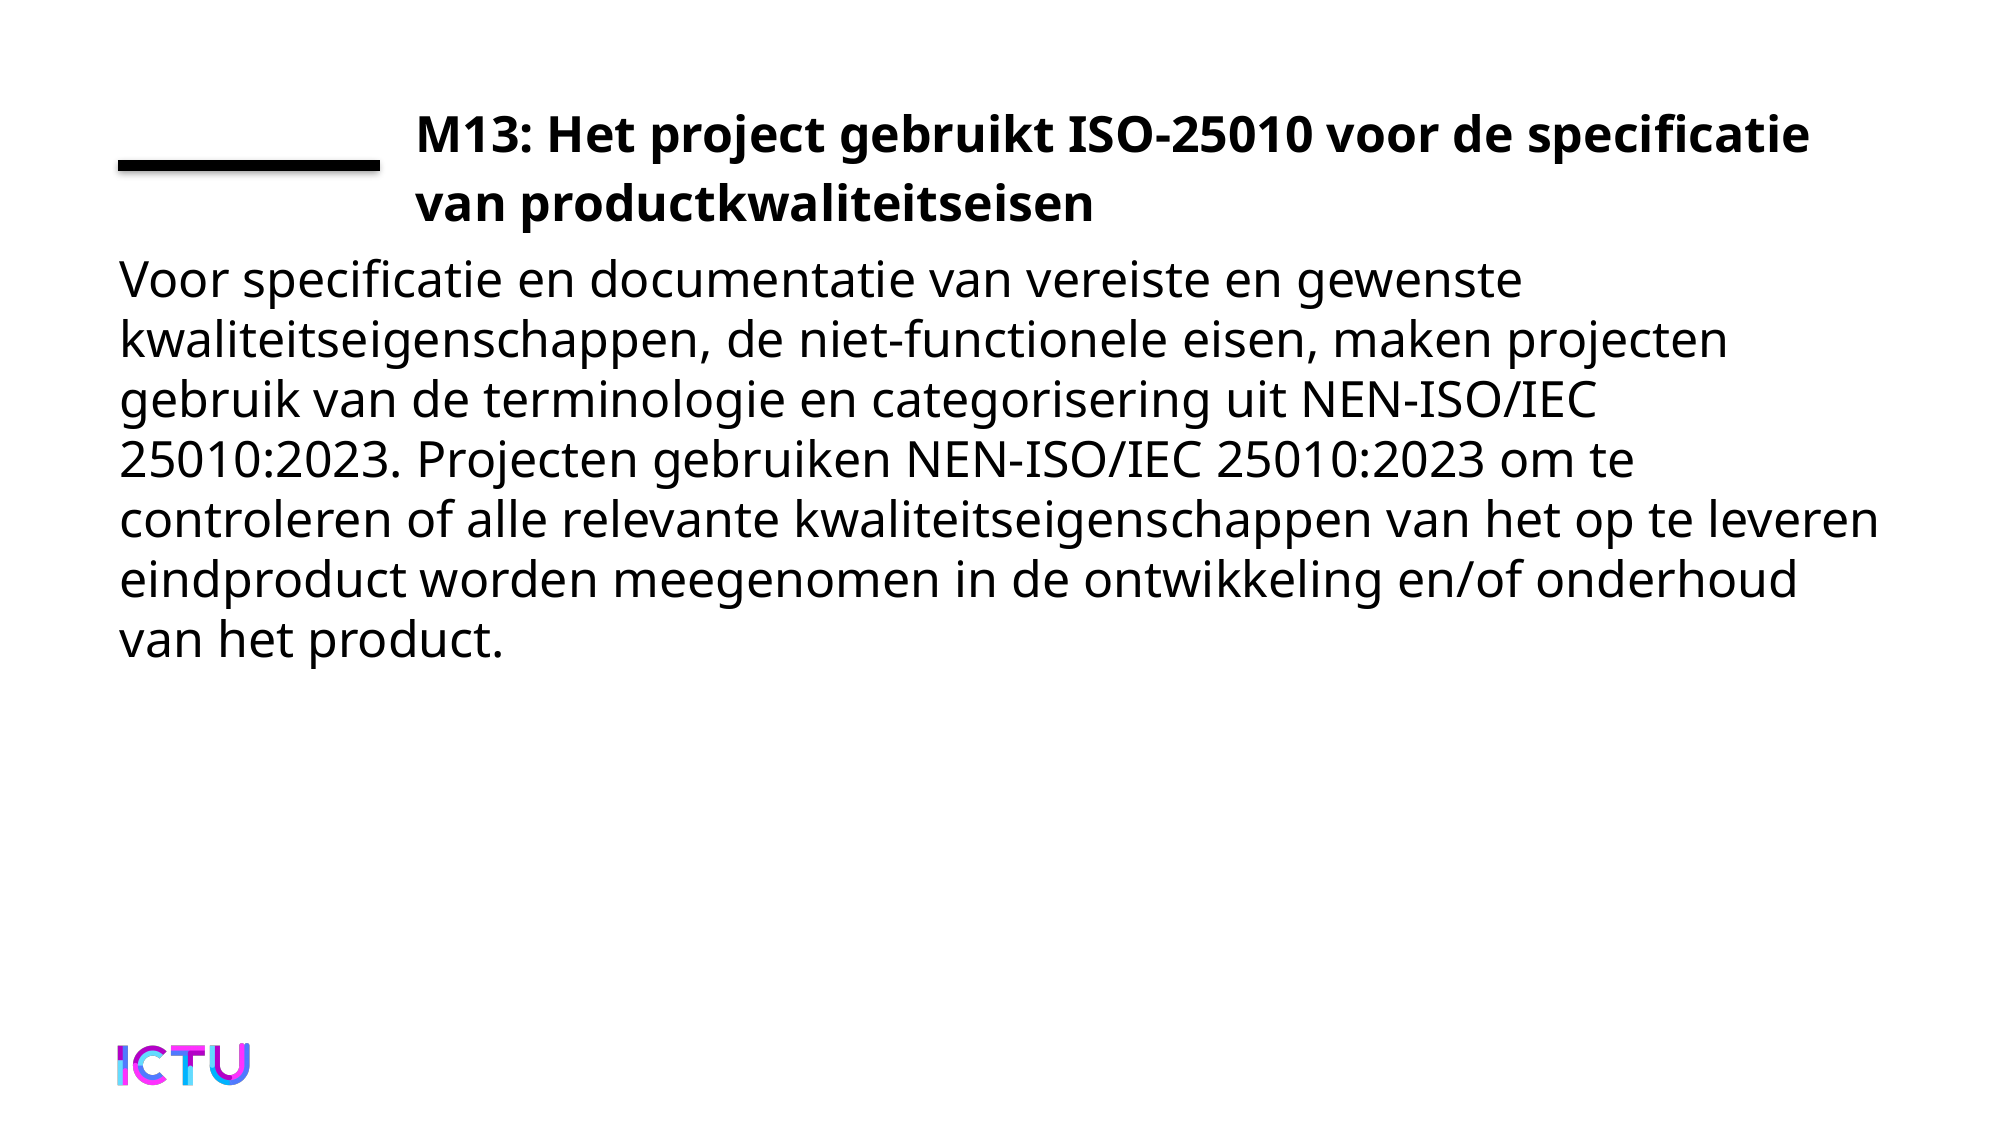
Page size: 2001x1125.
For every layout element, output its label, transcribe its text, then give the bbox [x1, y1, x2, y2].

text_box Voor specificatie en documentatie van vereiste en gewenste kwaliteitseigenschappen, de niet-functionele eisen, maken projecten gebruik van de terminologie en categorisering uit NEN-ISO/IEC 25010:2023. Projecten gebruiken NEN-ISO/IEC 25010:2023 om te controleren of alle relevante kwaliteitseigenschappen van het op te leveren eindproduct worden meegenomen in de ontwikkeling en/of onderhoud van het product. [104, 239, 1905, 675]
picture [78, 1006, 289, 1125]
title M13: Het project gebruikt ISO-25010 voor de specificatie van productkwaliteitseisen [415, 94, 1916, 212]
